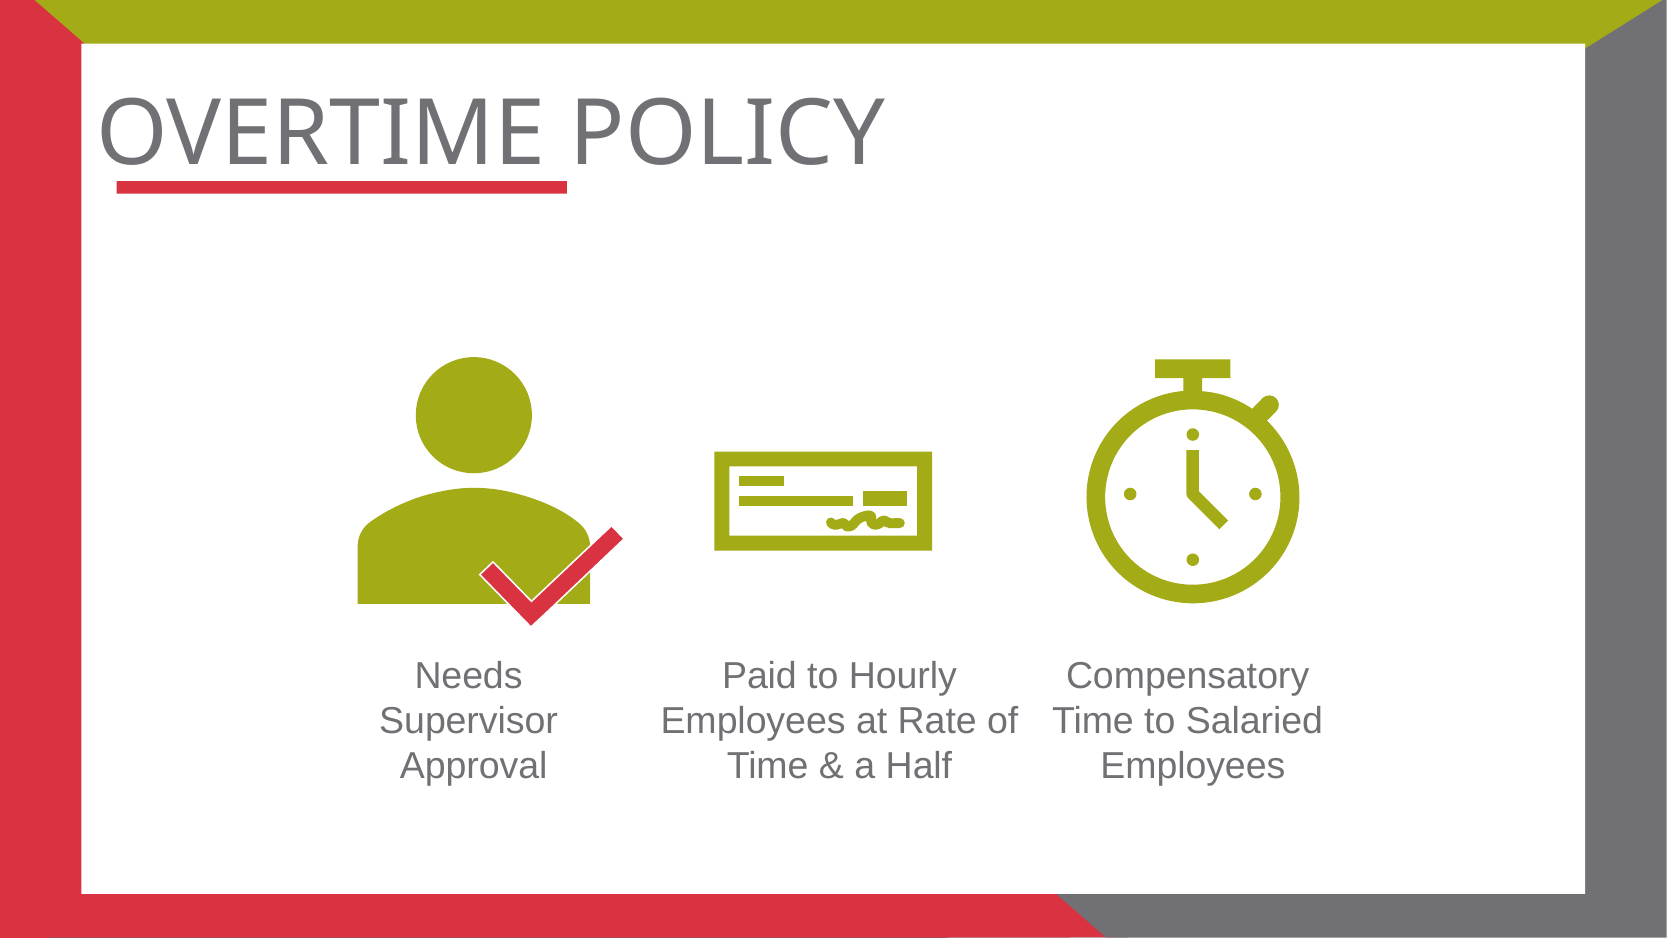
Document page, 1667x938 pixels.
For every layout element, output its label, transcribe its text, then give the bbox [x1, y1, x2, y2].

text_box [704, 382, 943, 620]
text_box Paid to Hourly Employees at Rate of Time & a Half [633, 643, 986, 794]
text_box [299, 305, 649, 656]
text_box Compensatory Time to Salaried Employees [986, 643, 1400, 794]
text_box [1042, 330, 1344, 632]
text_box Needs Supervisor Approval [267, 643, 633, 794]
title OVERTIME POLICY [81, 50, 1568, 207]
